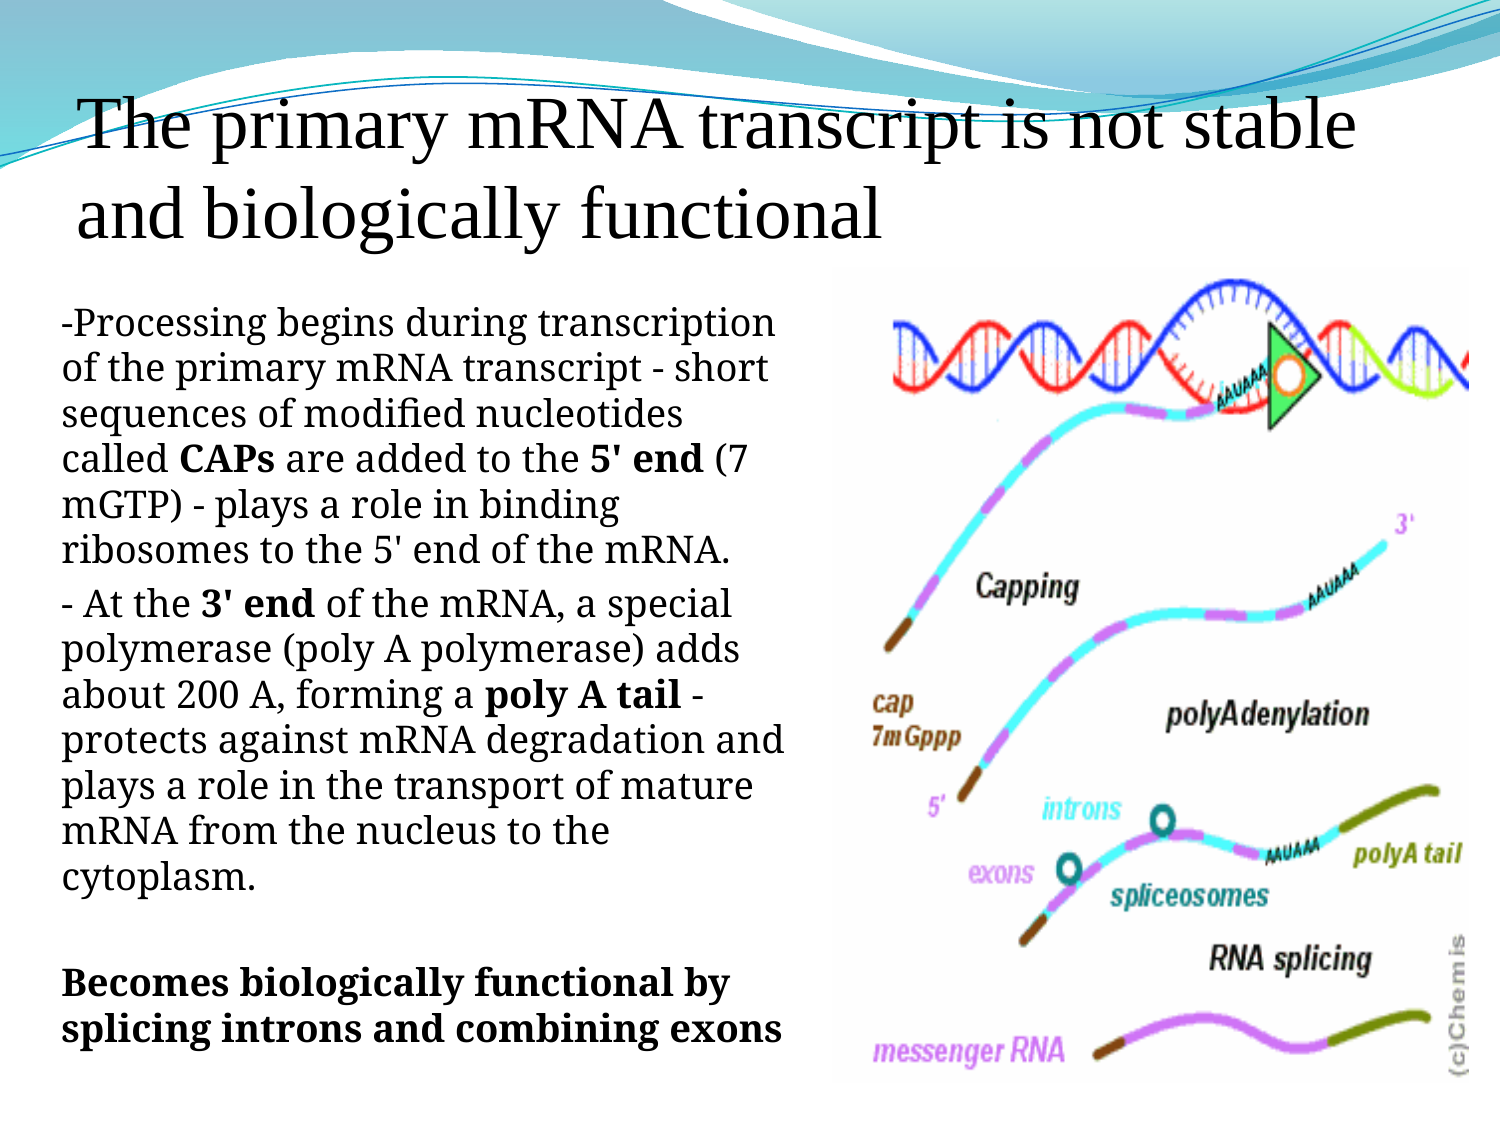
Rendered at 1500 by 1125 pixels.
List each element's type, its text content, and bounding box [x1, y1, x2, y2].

title The primary mRNA transcript is not stable and biologically functional [76, 66, 1427, 254]
list -Processing begins during transcription of the primary mRNA transcript - short sequences of modified nucleotides called CAPs are added to the 5' end (7 mGTP) - plays a role in binding ribosomes to the 5' end of the mRNA. - At the 3' end of the mRNA, a special polymerase (poly A polymerase) adds about 200 A, forming a poly A tail - protects against mRNA degradation and plays a role in the transport of mature mRNA from the nucleus to the cytoplasm. Becomes biologically functional by splicing introns and combining exons [41, 290, 801, 1106]
picture [832, 266, 1469, 1083]
